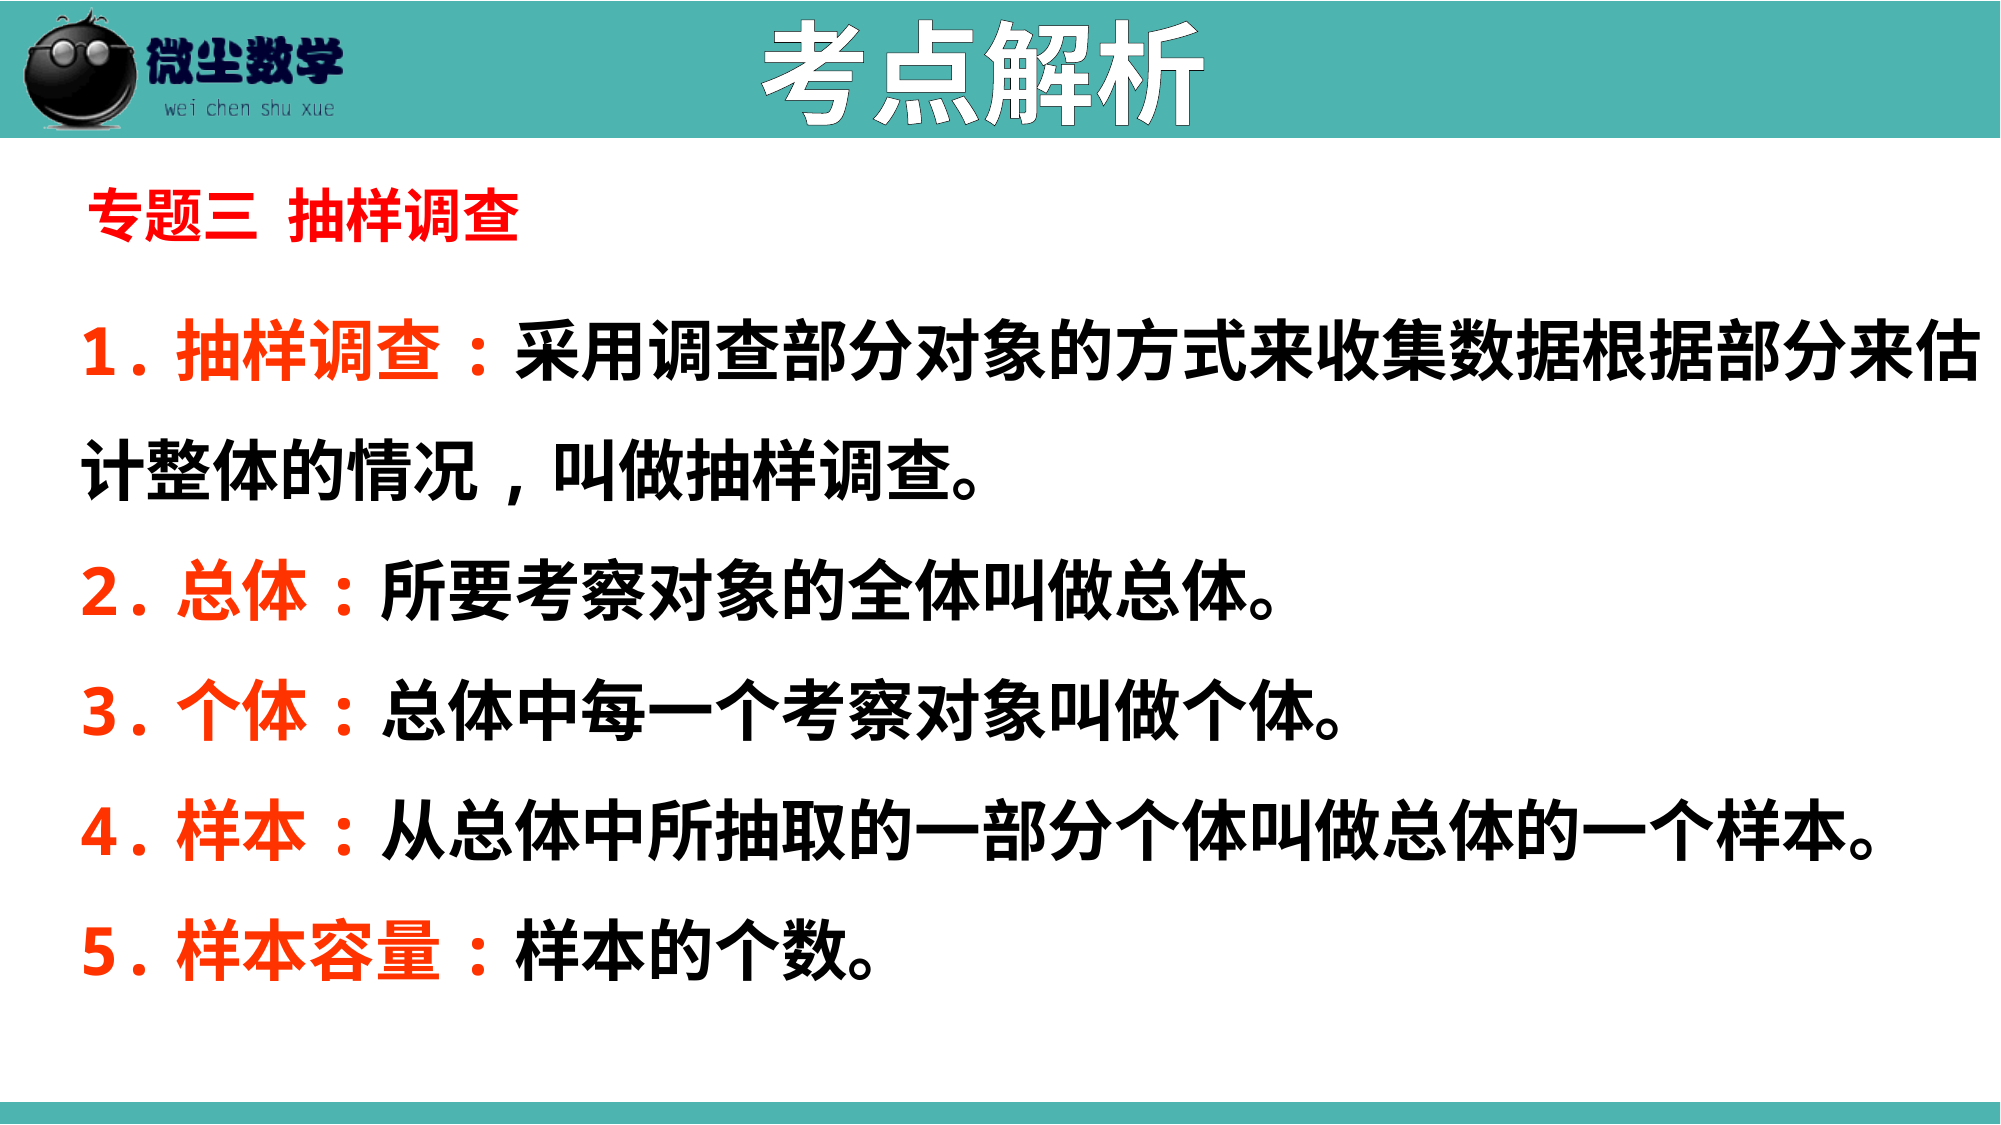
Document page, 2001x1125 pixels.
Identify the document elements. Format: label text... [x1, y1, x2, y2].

text_box 专题三 抽样调查 [71, 172, 536, 257]
text_box 1.抽样调查:采用调查部分对象的方式来收集数据根据部分来估计整体的情况,叫做抽样调查。 2.总体:所要考察对象的全体叫做总体。 3.个体:总体中每一个考察对象叫做个体。 4.样本:从总体中所抽取的一部分个体叫做总体的一个样本。 5.样本容量:样本的个数。 [64, 261, 2000, 996]
text_box 考点解析 [742, 0, 1223, 146]
picture [0, 1, 2001, 1124]
